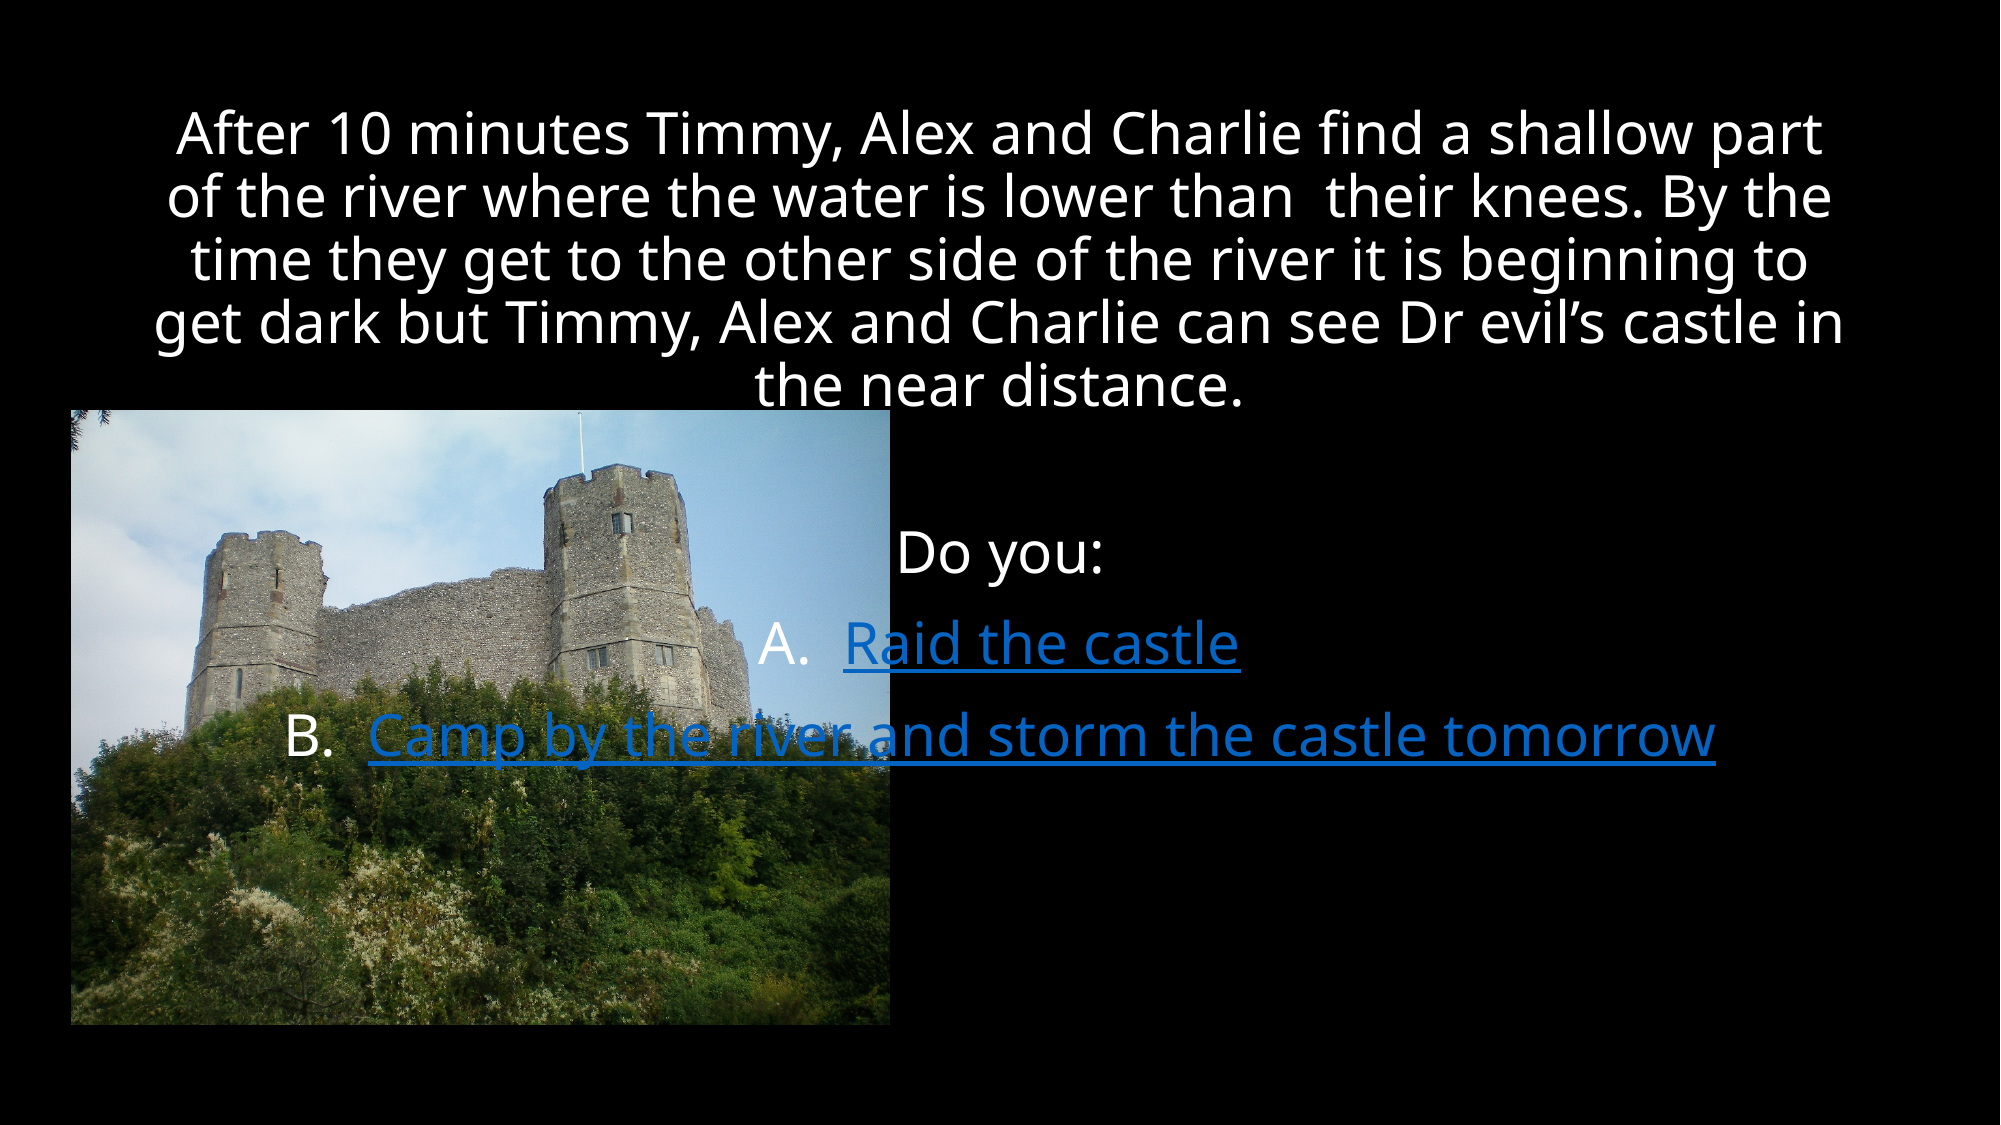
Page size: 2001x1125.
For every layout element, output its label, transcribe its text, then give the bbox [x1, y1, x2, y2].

list After 10 minutes Timmy, Alex and Charlie find a shallow part of the river where the water is lower than their knees. By the time they get to the other side of the river it is beginning to get dark but Timmy, Alex and Charlie can see Dr evil’s castle in the near distance. Do you: Raid the castle Camp by the river and storm the castle tomorrow [137, 96, 1863, 1014]
picture [71, 410, 890, 1025]
